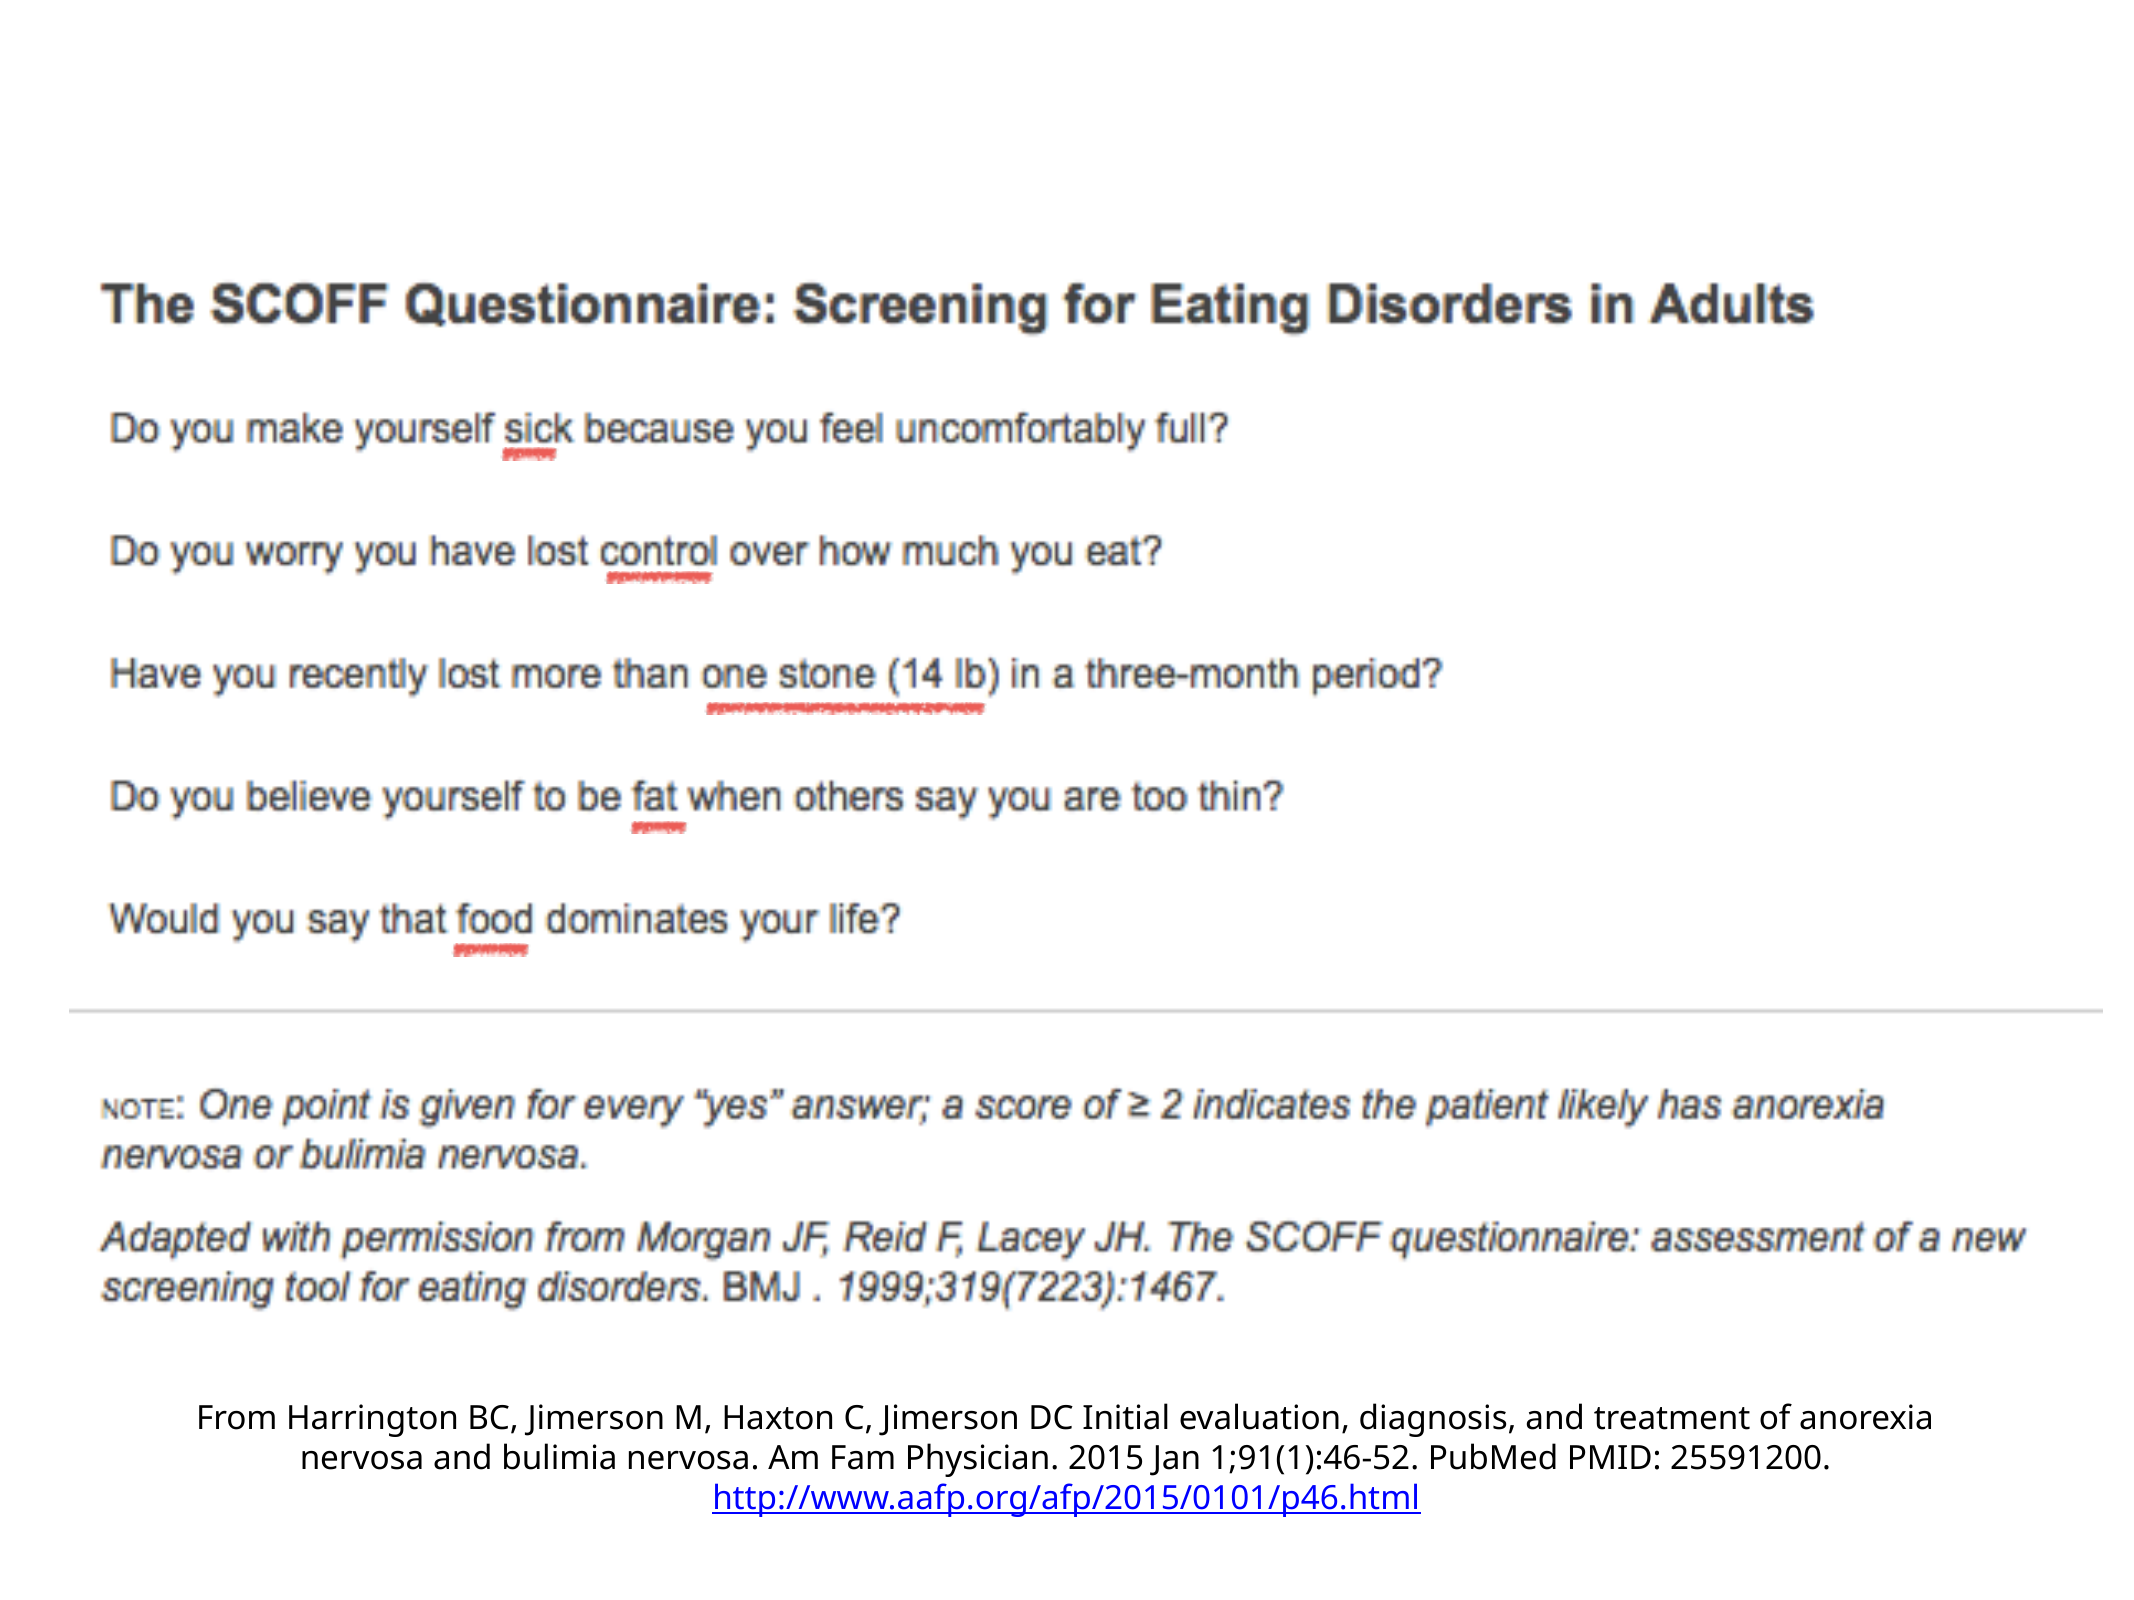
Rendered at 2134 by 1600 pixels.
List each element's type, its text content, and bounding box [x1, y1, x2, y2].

text_box From Harrington BC, Jimerson M, Haxton C, Jimerson DC Initial evaluation, diagnosis, and treatment of anorexia nervosa and bulimia nervosa. Am Fam Physician. 2015 Jan 1;91(1):46-52. PubMed PMID: 25591200. http://www.aafp.org/afp/2015/0101/p46.html [178, 1387, 1955, 1530]
picture [69, 258, 2104, 1342]
